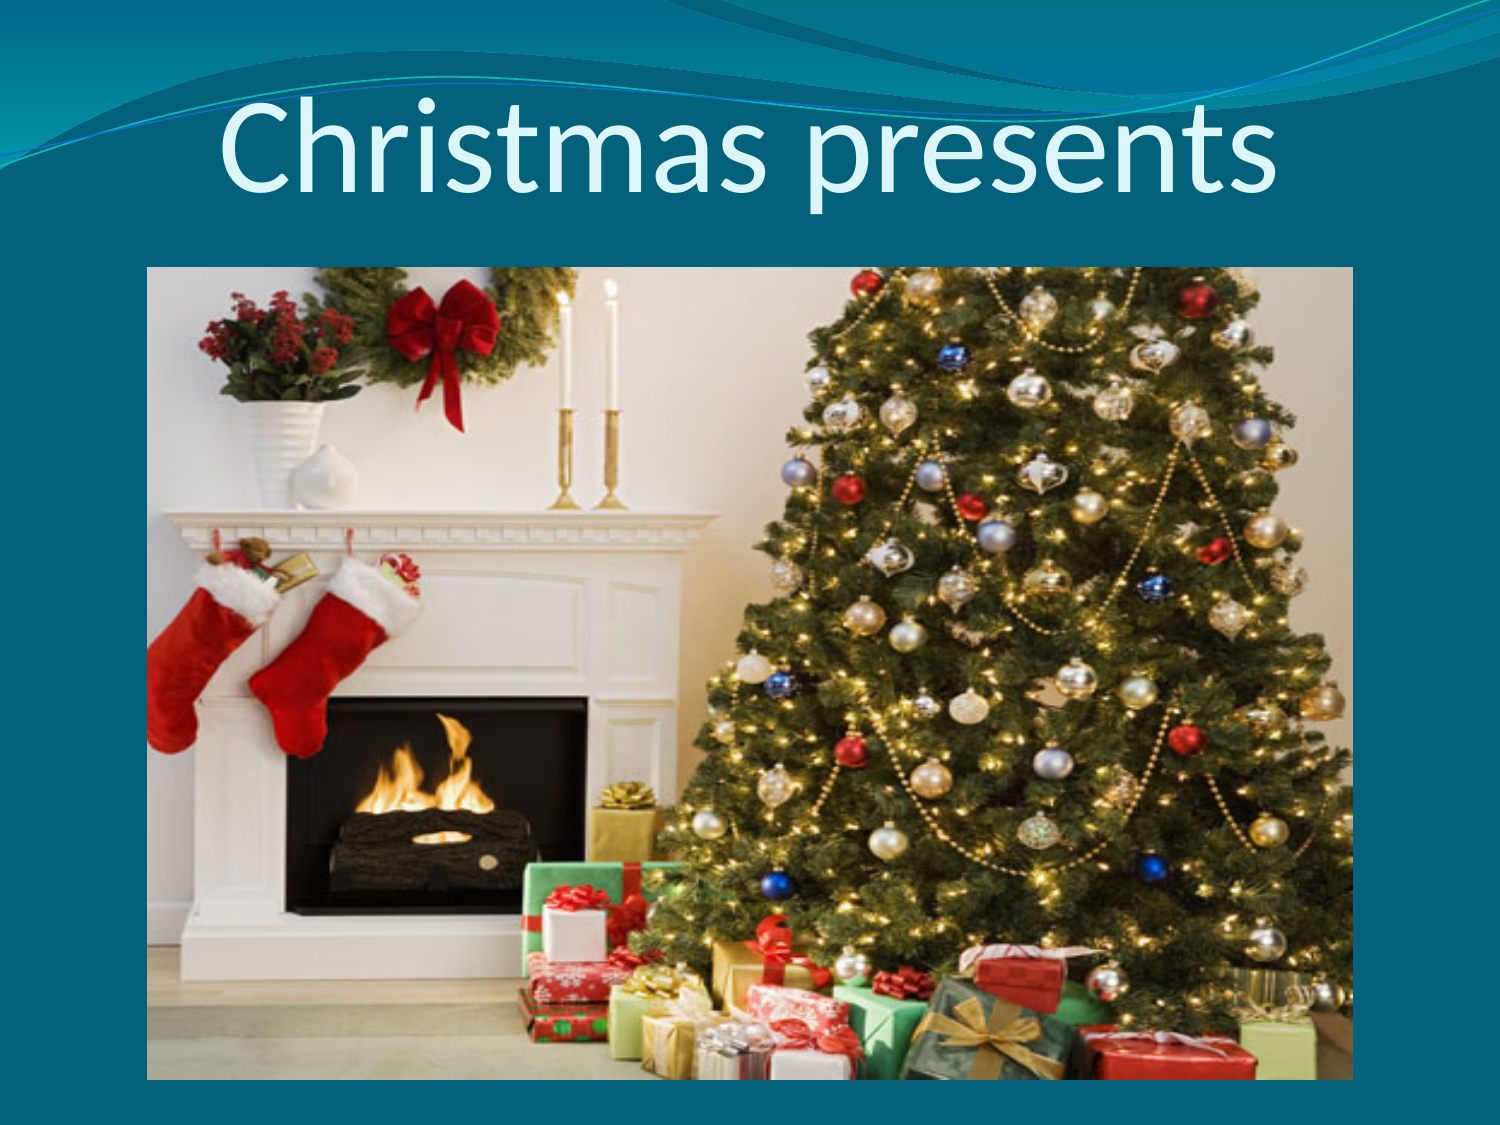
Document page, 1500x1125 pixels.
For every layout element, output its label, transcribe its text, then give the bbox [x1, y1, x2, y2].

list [147, 266, 1353, 1080]
title Christmas presents [75, 42, 1425, 220]
